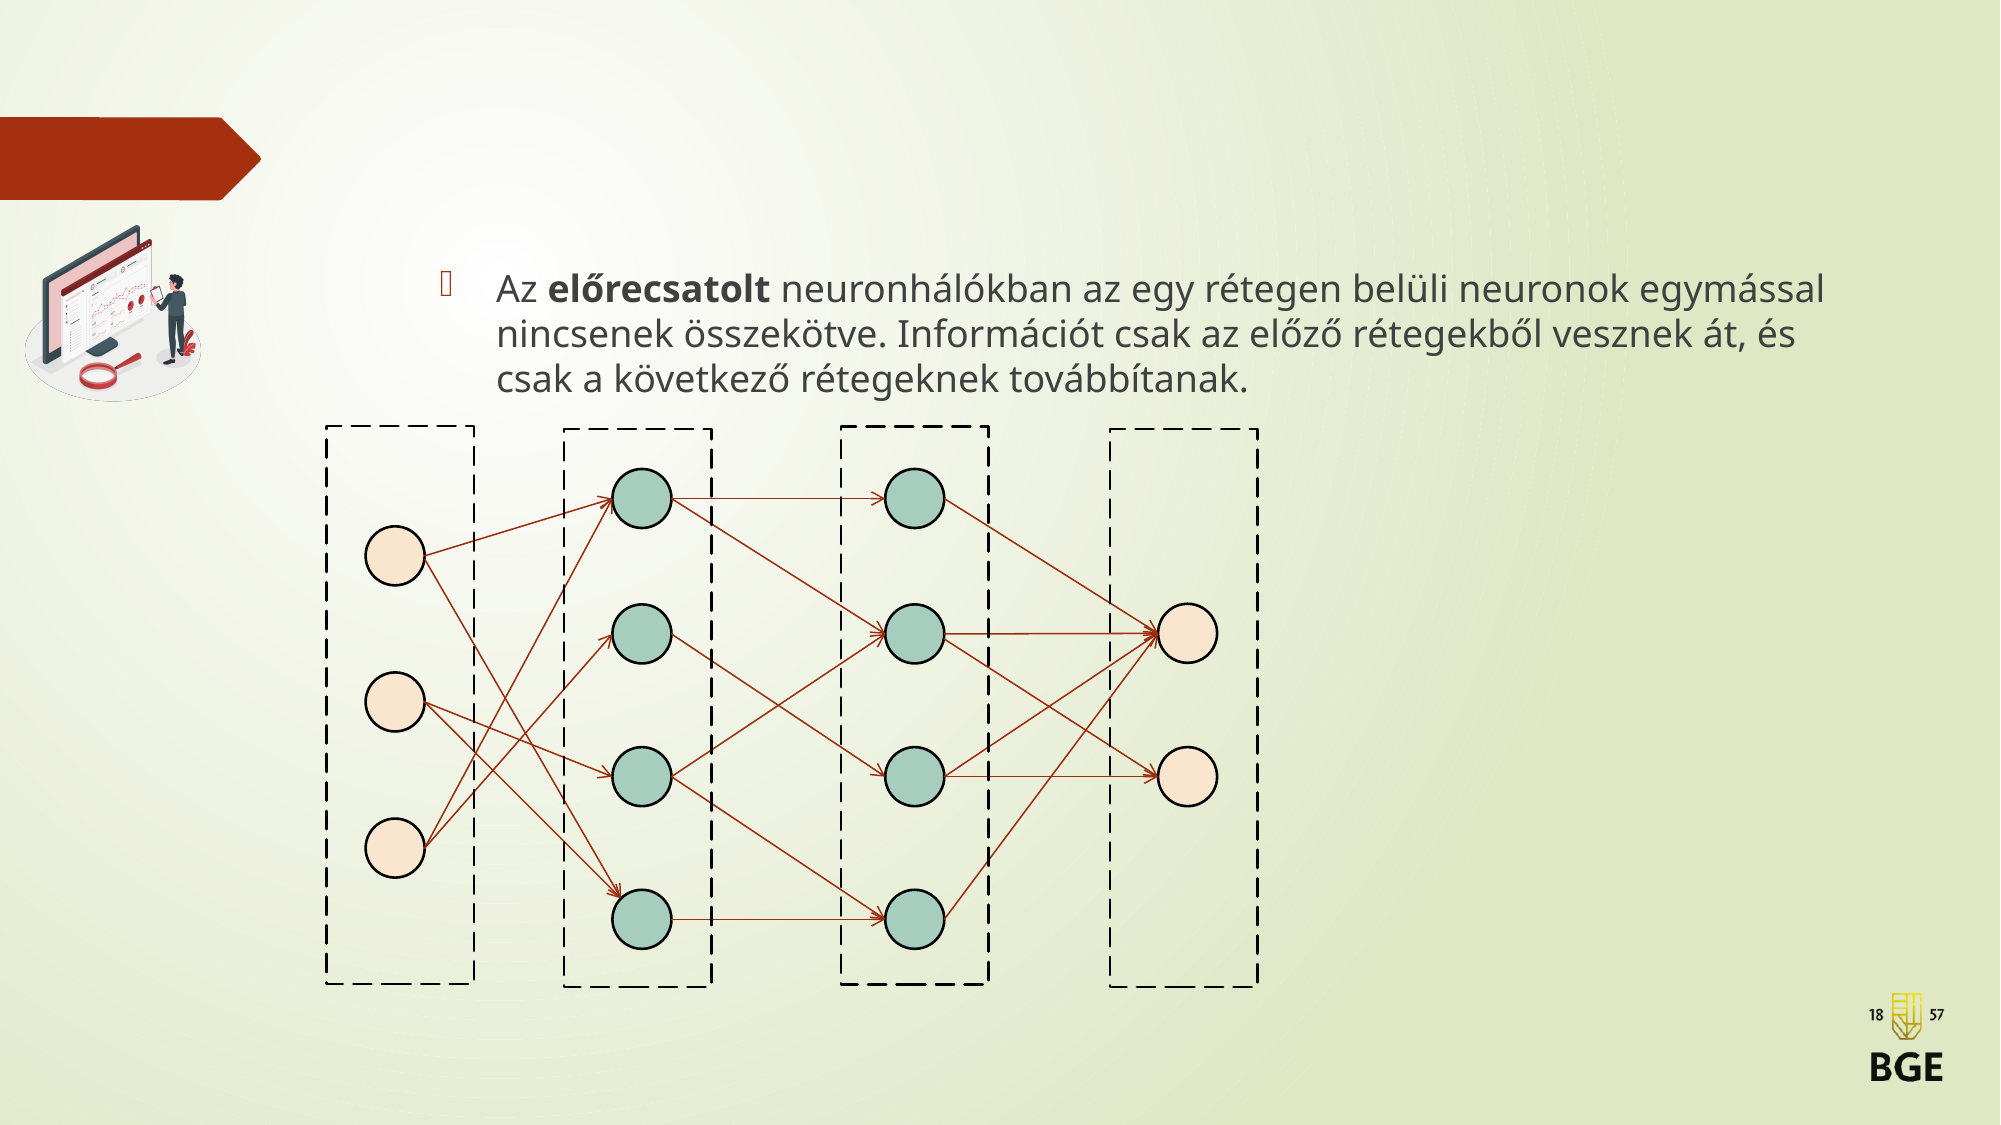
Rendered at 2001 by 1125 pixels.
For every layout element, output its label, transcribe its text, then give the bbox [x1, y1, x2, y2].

text_box [1109, 428, 1259, 988]
picture [1853, 984, 1958, 1090]
text_box [563, 428, 713, 988]
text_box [424, 701, 622, 899]
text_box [671, 776, 886, 919]
list Az előrecsatolt neuronhálókban az egy rétegen belüli neuronok egymással nincsenek összekötve. Információt csak az előző rétegekből vesznek át, és csak a következő rétegeknek továbbítanak. [424, 257, 1888, 535]
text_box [424, 498, 613, 849]
text_box [840, 425, 990, 986]
text_box [325, 425, 475, 985]
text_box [671, 633, 886, 776]
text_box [671, 498, 886, 633]
picture [17, 217, 208, 408]
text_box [944, 633, 1159, 920]
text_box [617, 558, 622, 701]
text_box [944, 498, 1159, 632]
